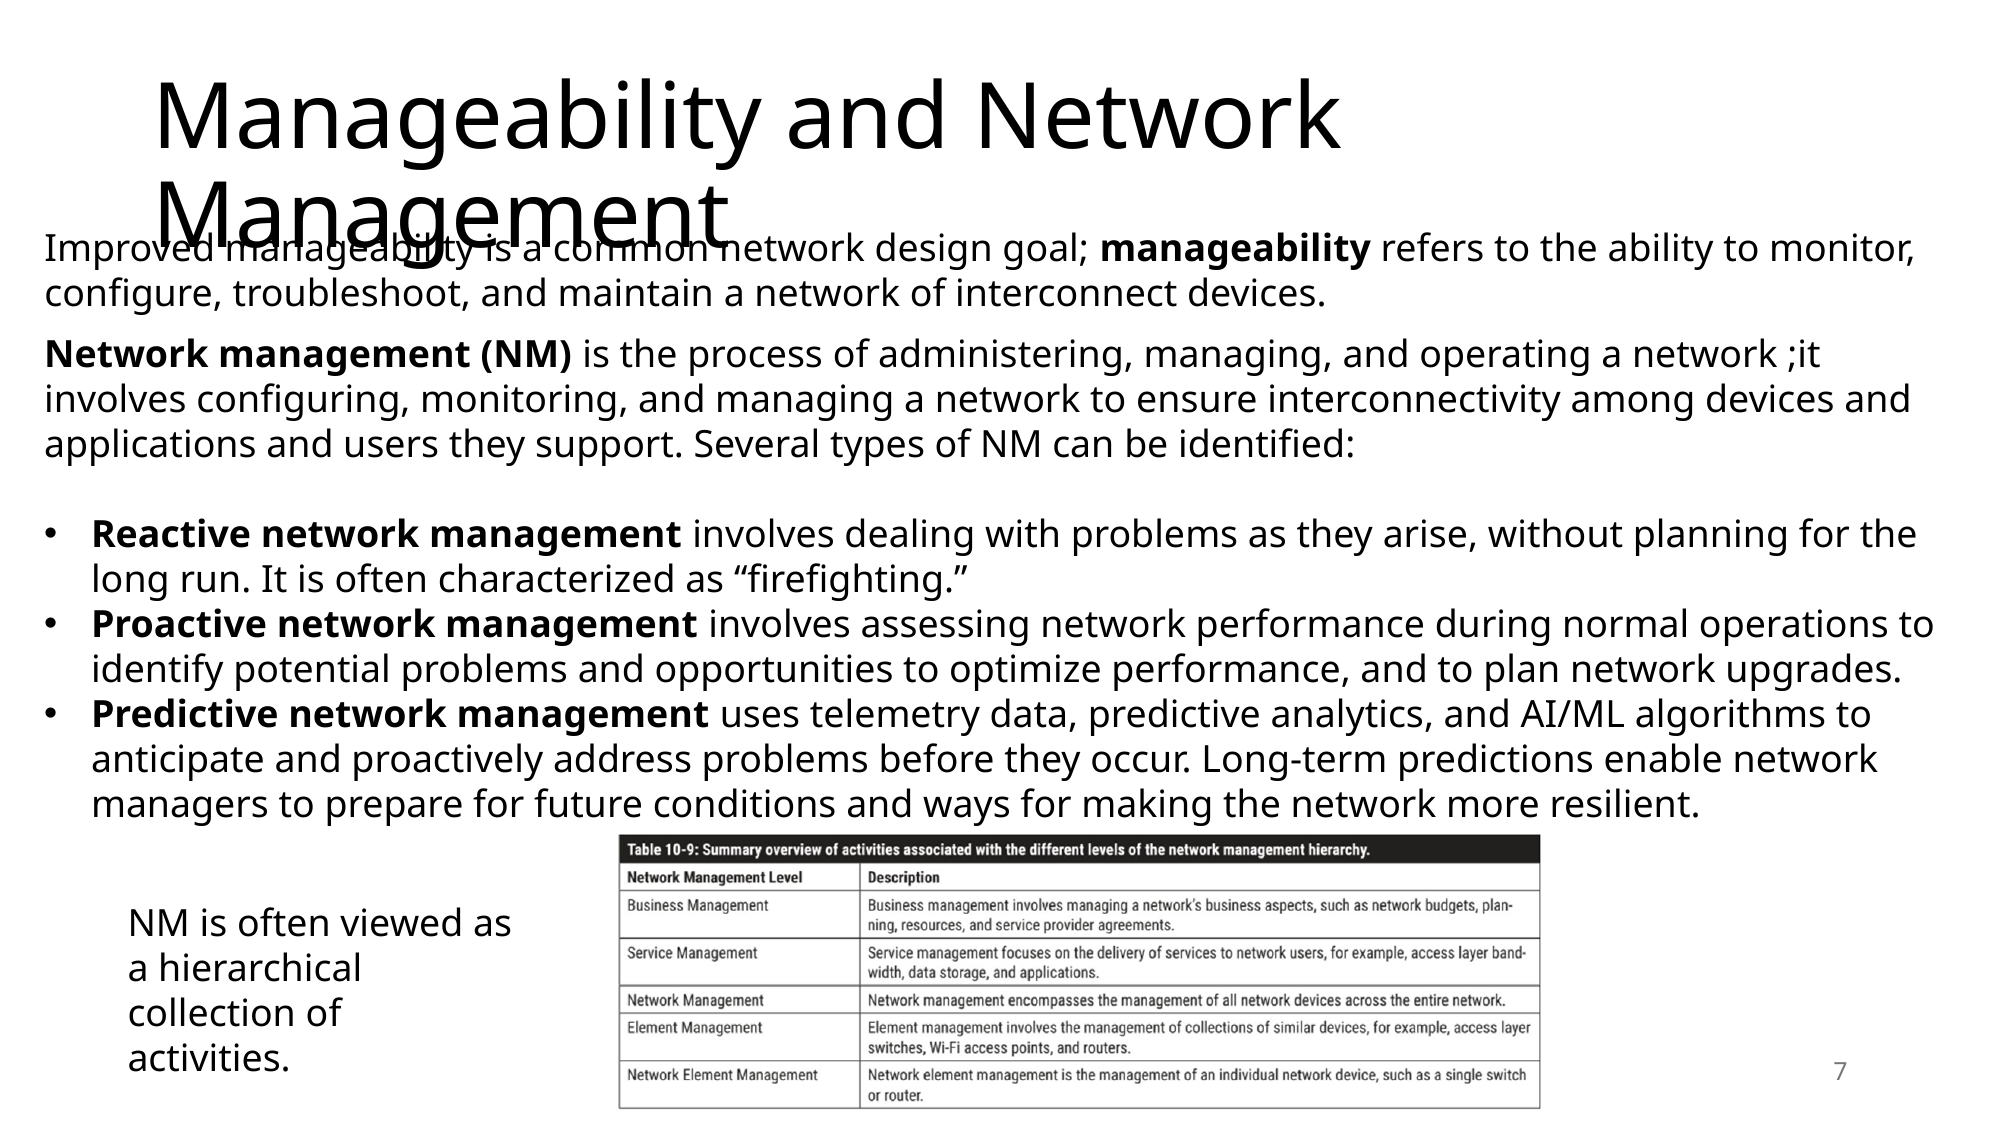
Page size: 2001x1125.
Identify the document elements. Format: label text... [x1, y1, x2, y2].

slide_number 7 [1569, 1042, 1863, 1103]
text_box Network management (NM) is the process of administering, managing, and operating a network ;it involves configuring, monitoring, and managing a network to ensure interconnectivity among devices and applications and users they support. Several types of NM can be identified: Reactive network management involves dealing with problems as they arise, without planning for the long run. It is often characterized as “firefighting.” Proactive network management involves assessing network performance during normal operations to identify potential problems and opportunities to optimize performance, and to plan network upgrades. Predictive network management uses telemetry data, predictive analytics, and AI/ML algorithms to anticipate and proactively address problems before they occur. Long-term predictions enable network managers to prepare for future conditions and ways for making the network more resilient. [29, 322, 1965, 833]
title Manageability and Network Management [137, 59, 1863, 216]
text_box NM is often viewed as a hierarchical collection of activities. [112, 891, 529, 1086]
text_box Improved manageability is a common network design goal; manageability refers to the ability to monitor, configure, troubleshoot, and maintain a network of interconnect devices. [29, 216, 1939, 322]
picture [613, 827, 1569, 1112]
